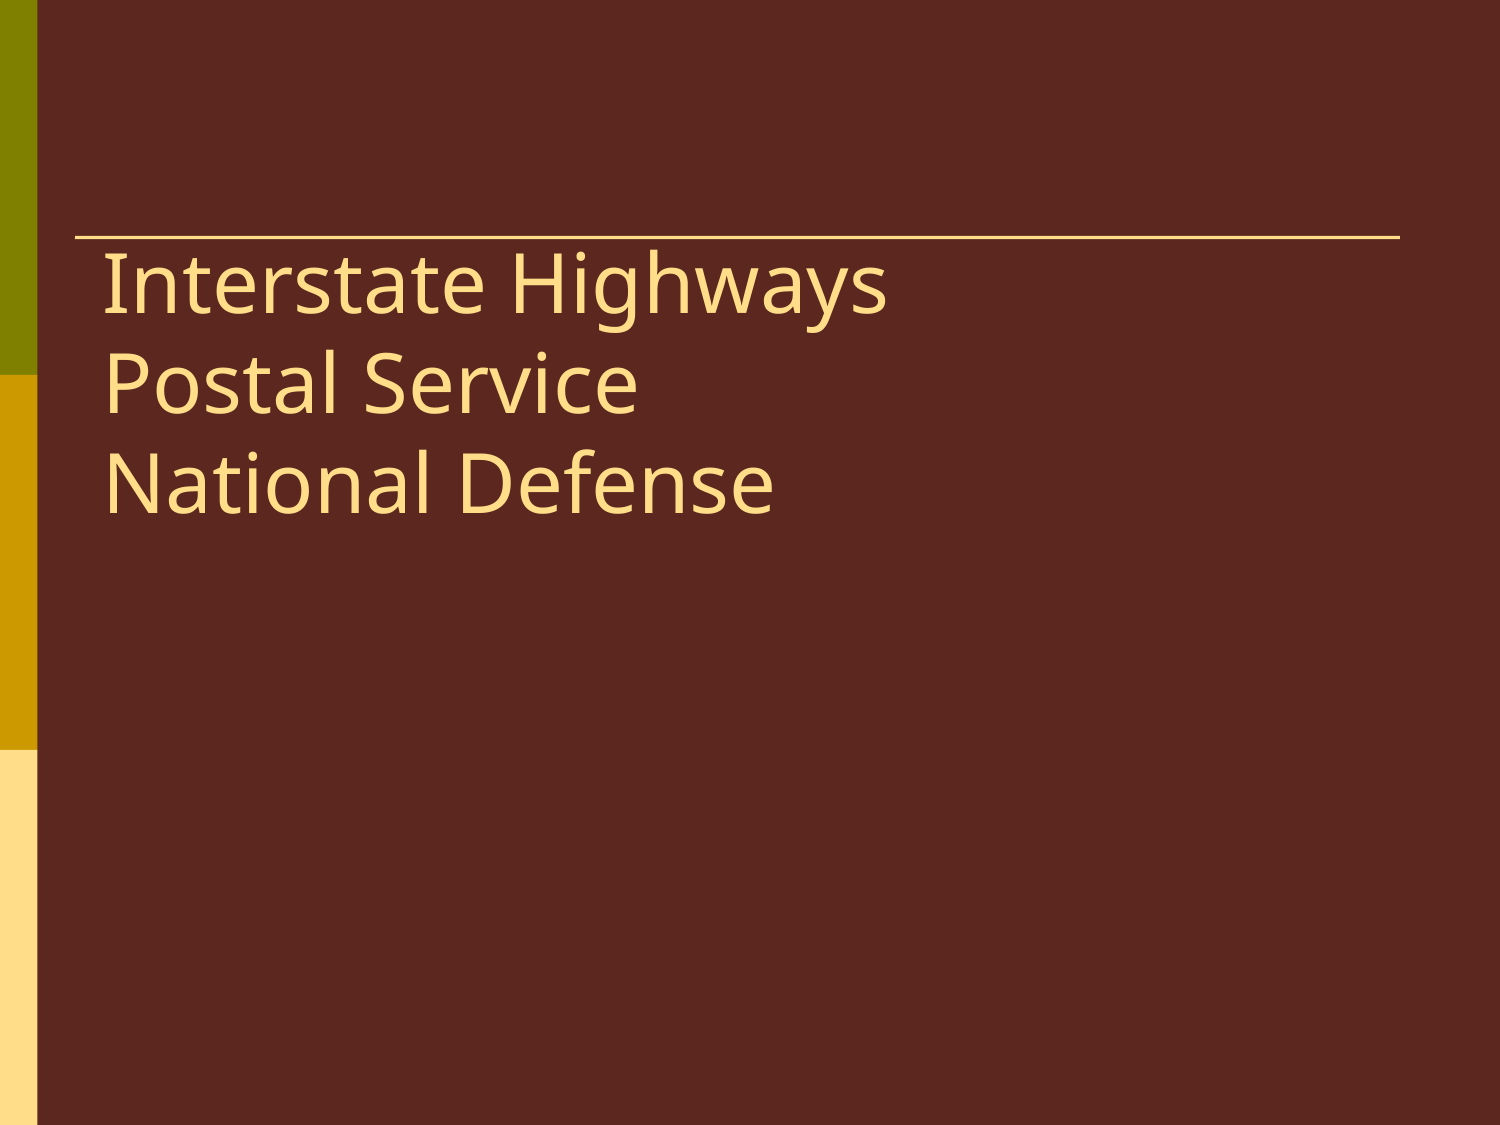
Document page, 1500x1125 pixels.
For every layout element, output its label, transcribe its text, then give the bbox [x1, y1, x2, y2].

title Interstate Highways Postal Service National Defense [87, 350, 1438, 538]
